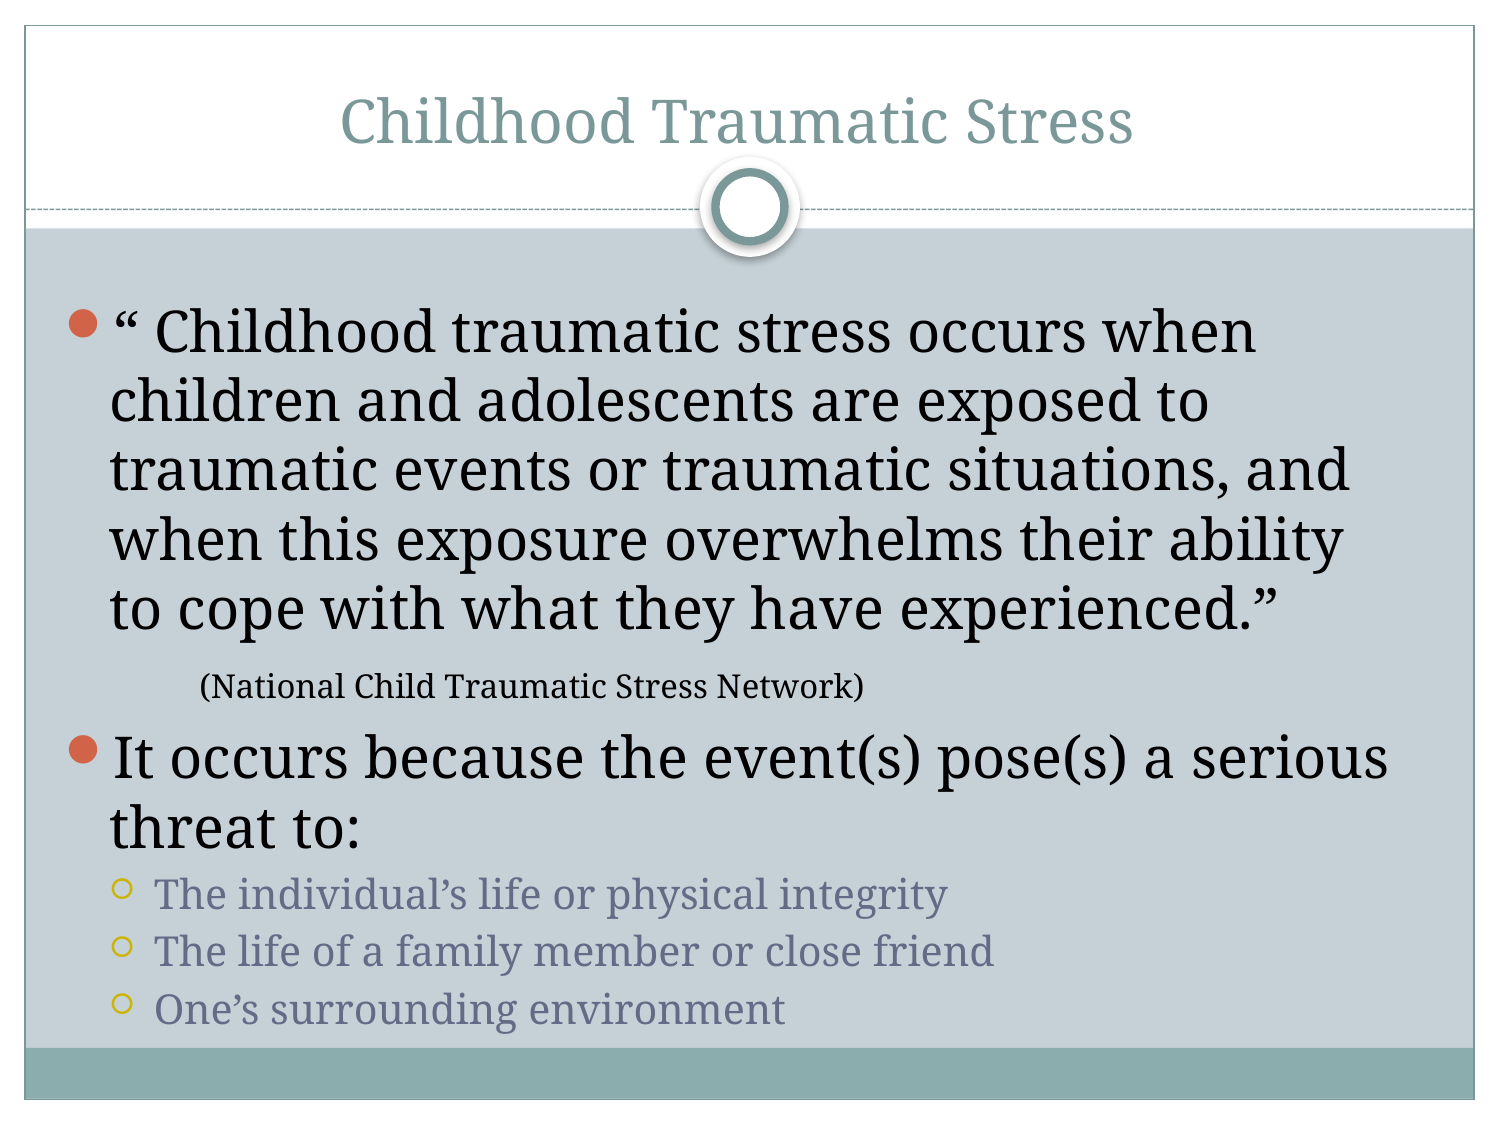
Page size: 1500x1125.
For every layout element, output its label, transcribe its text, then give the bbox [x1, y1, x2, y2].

title Childhood Traumatic Stress [62, 75, 1413, 163]
list “ Childhood traumatic stress occurs when children and adolescents are exposed to traumatic events or traumatic situations, and when this exposure overwhelms their ability to cope with what they have experienced.” (National Child Traumatic Stress Network) It occurs because the event(s) pose(s) a serious threat to: The individual’s life or physical integrity The life of a family member or close friend One’s surrounding environment [50, 287, 1413, 1044]
